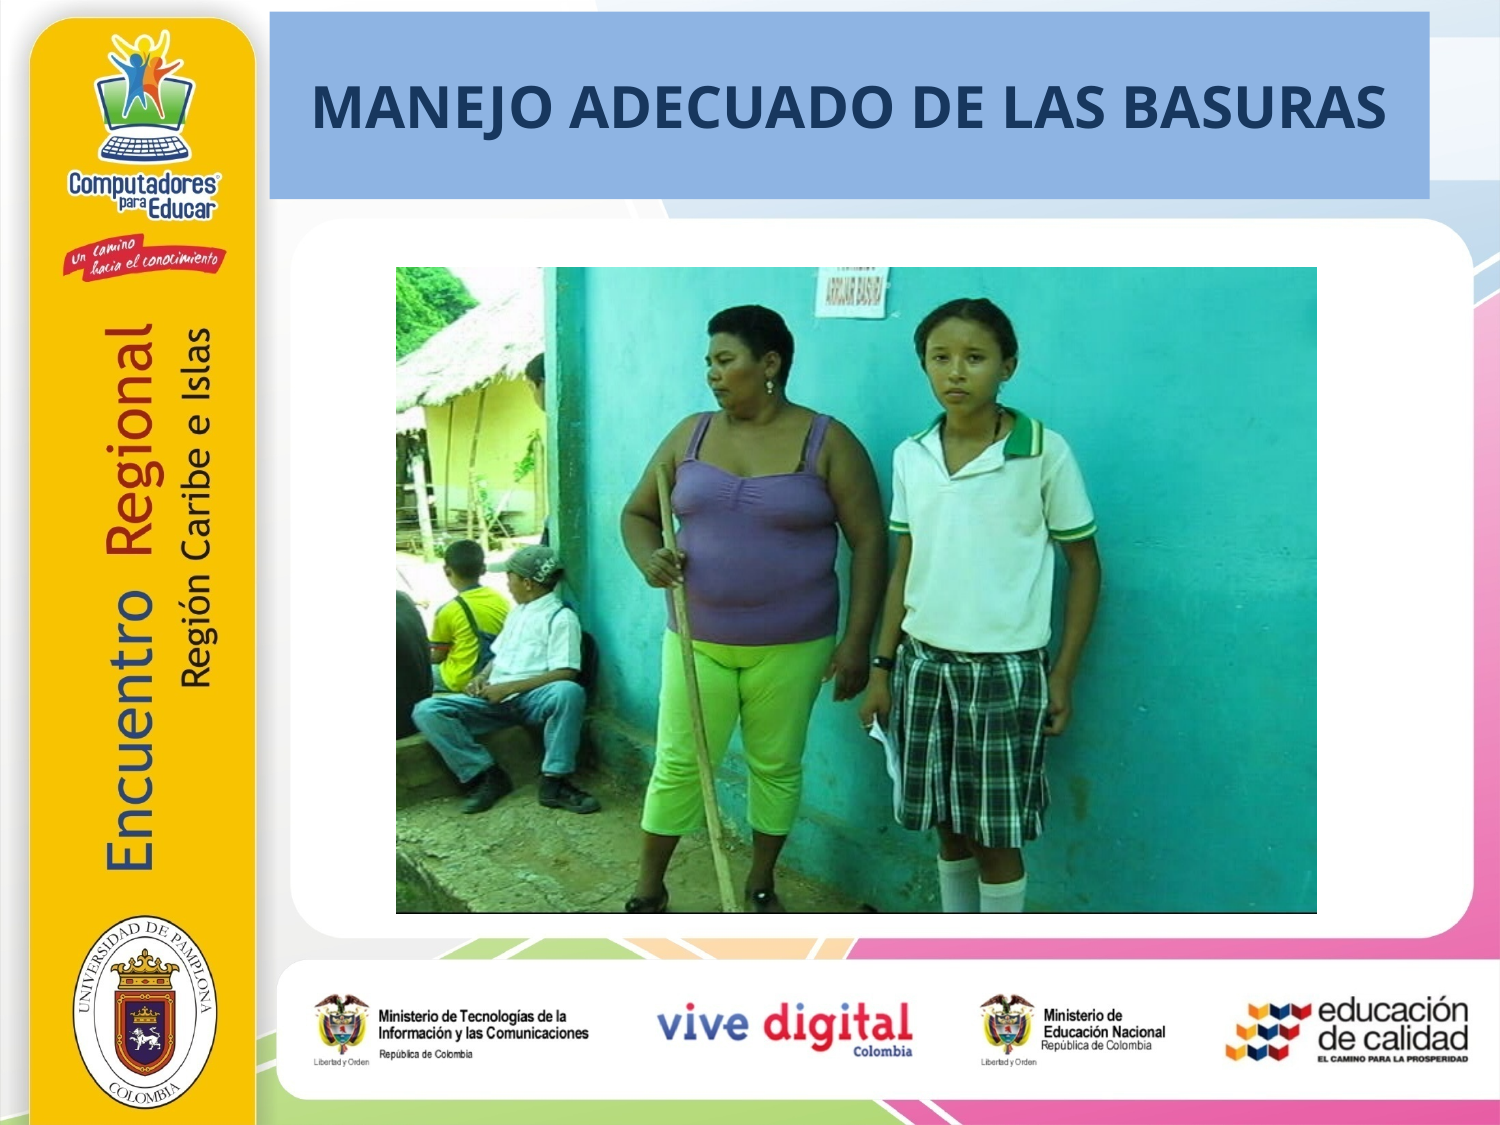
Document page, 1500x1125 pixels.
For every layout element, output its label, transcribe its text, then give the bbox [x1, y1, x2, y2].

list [395, 266, 1318, 915]
picture [0, 0, 1500, 1125]
title MANEJO ADECUADO DE LAS BASURAS [269, 11, 1430, 200]
